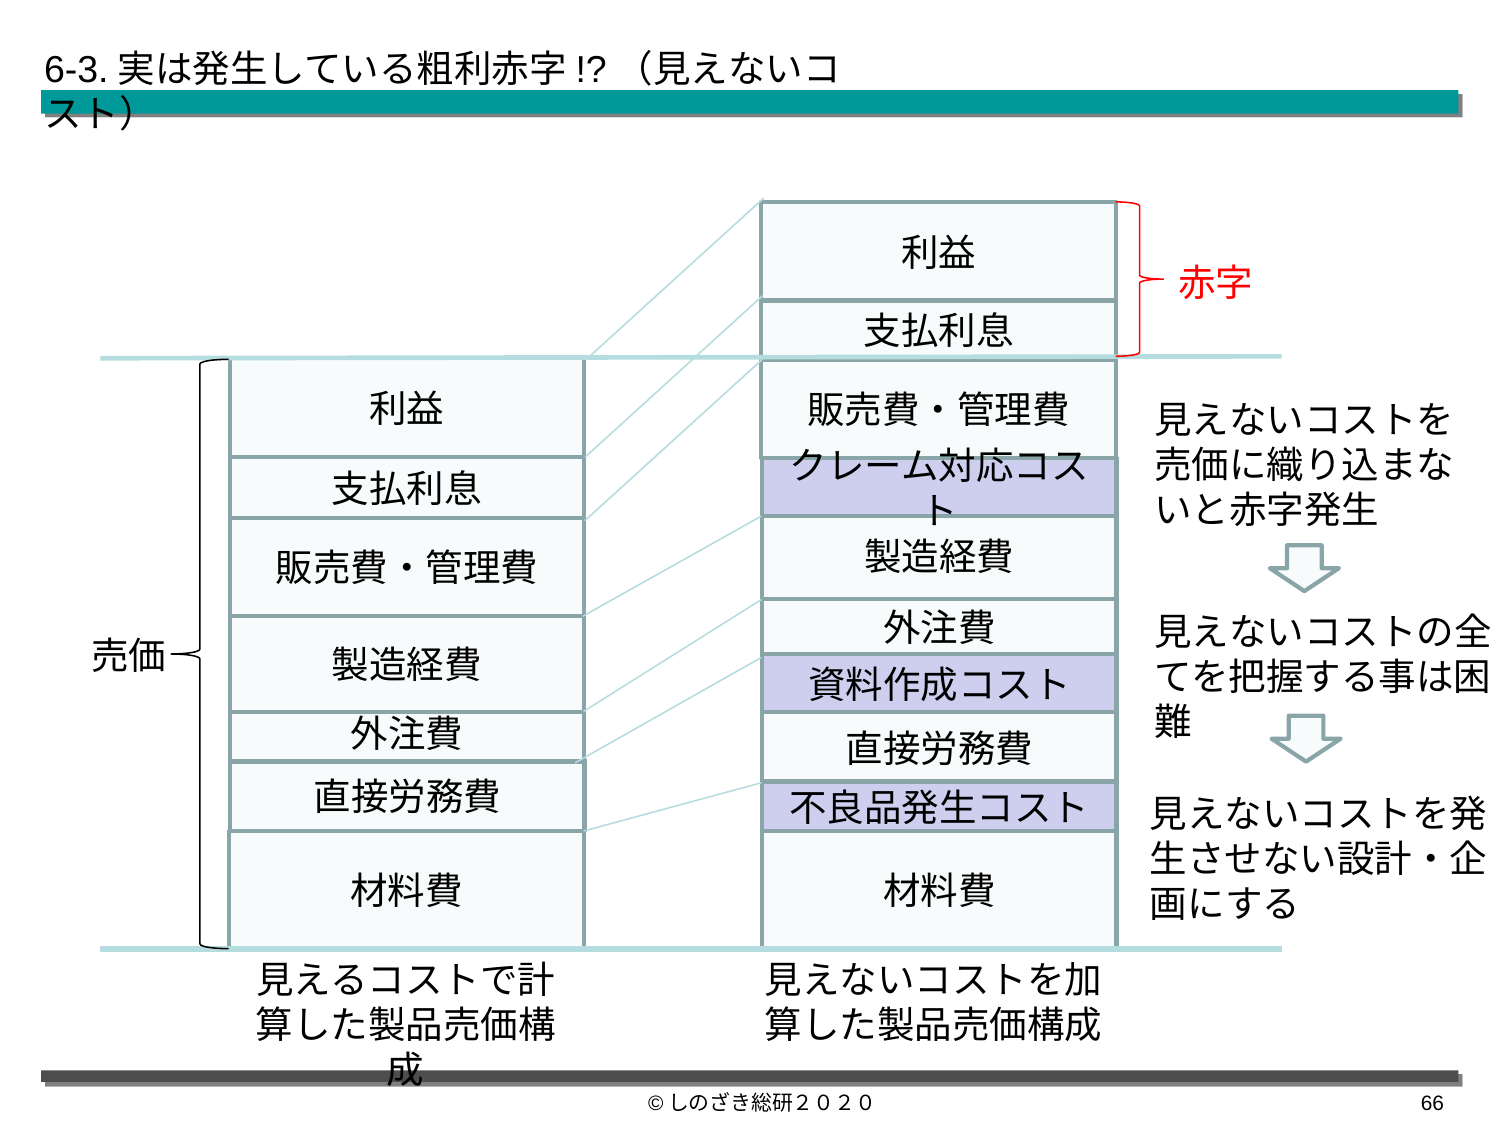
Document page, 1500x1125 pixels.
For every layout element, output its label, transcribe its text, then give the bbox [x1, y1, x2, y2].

text_box [1267, 543, 1341, 593]
text_box 利益 [769, 200, 1118, 303]
footer ©しのざき総研２０２０ [524, 1082, 1000, 1125]
text_box 支払利息 [770, 303, 1115, 354]
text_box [584, 463, 763, 521]
text_box 直接労務費 [229, 764, 587, 833]
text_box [584, 368, 763, 458]
table_cell 経常利益 [765, 362, 1118, 456]
text_box 見えないコストを加算した製品売価構成 [749, 957, 1118, 1054]
text_box 材料費 [229, 833, 586, 946]
text_box 見えないコストを売価に織り込まないと赤字発生 [1139, 388, 1500, 539]
text_box [1115, 201, 1163, 354]
text_box 材料費 [760, 833, 1119, 946]
text_box [1269, 713, 1343, 764]
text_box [586, 197, 764, 354]
text_box 赤字 [1163, 251, 1341, 311]
text_box 販売費・管理費 [768, 368, 1118, 456]
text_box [574, 657, 762, 764]
text_box 見えるコストで計算した製品売価構成 [228, 957, 583, 1099]
text_box 6-3.実は発生している粗利赤字!?（見えないコスト） [29, 38, 892, 143]
text_box 直接労務費 [760, 714, 1119, 779]
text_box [583, 782, 762, 832]
text_box 不良品発生コスト [760, 779, 1119, 833]
text_box 製造経費 [765, 518, 1119, 601]
text_box 資料作成コスト [766, 652, 1119, 714]
text_box 支払利息 [229, 459, 579, 520]
text_box クレーム対応コスト [768, 456, 1119, 518]
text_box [583, 623, 762, 712]
table_cell [229, 362, 581, 459]
text_box 外注費 [229, 714, 569, 764]
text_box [582, 527, 762, 617]
text_box 製造経費 [229, 618, 578, 714]
text_box 見えないコストの全てを把握する事は困難 [1139, 600, 1500, 751]
text_box 利益 [229, 368, 578, 459]
text_box 見えないコストを発生させない設計・企画にする [1134, 782, 1500, 933]
text_box 外注費 [766, 601, 1119, 652]
text_box 販売費・管理費 [229, 520, 577, 618]
text_box [170, 368, 229, 947]
text_box 売価 [76, 624, 193, 685]
slide_number 65 [1108, 1082, 1459, 1125]
